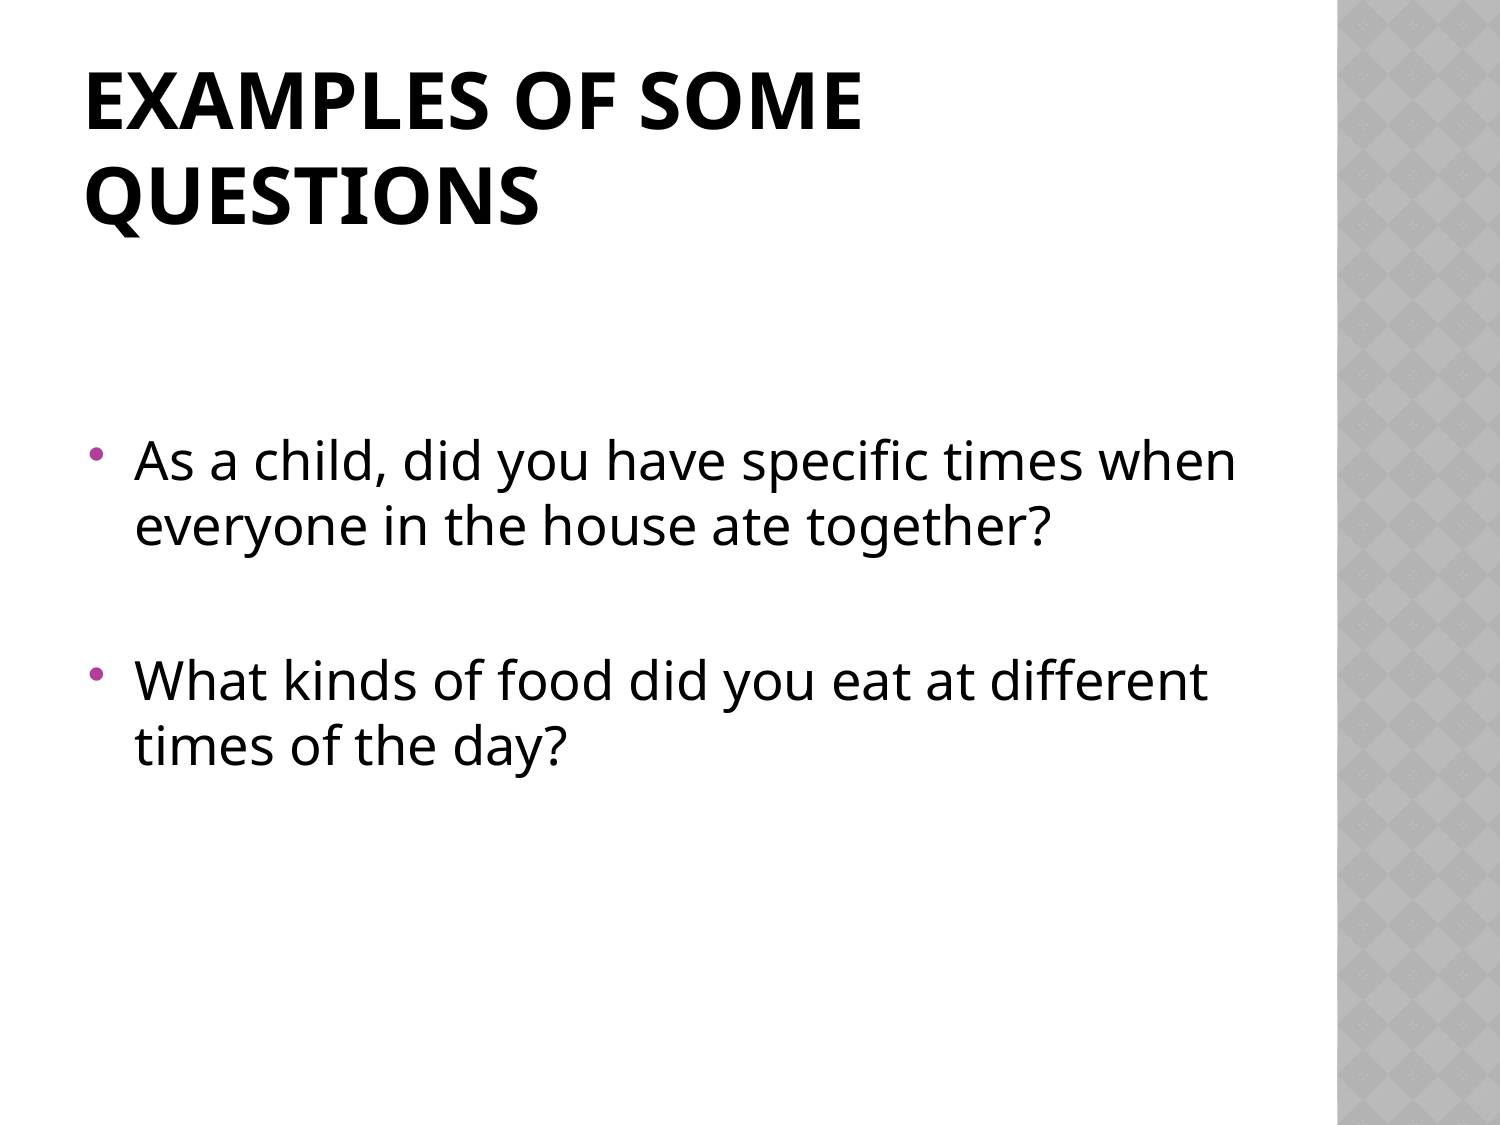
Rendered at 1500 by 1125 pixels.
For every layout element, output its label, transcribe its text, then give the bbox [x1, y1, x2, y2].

title Examples of some questions [75, 52, 1263, 240]
list As a child, did you have specific times when everyone in the house ate together? What kinds of food did you eat at different times of the day? [75, 264, 1263, 1059]
